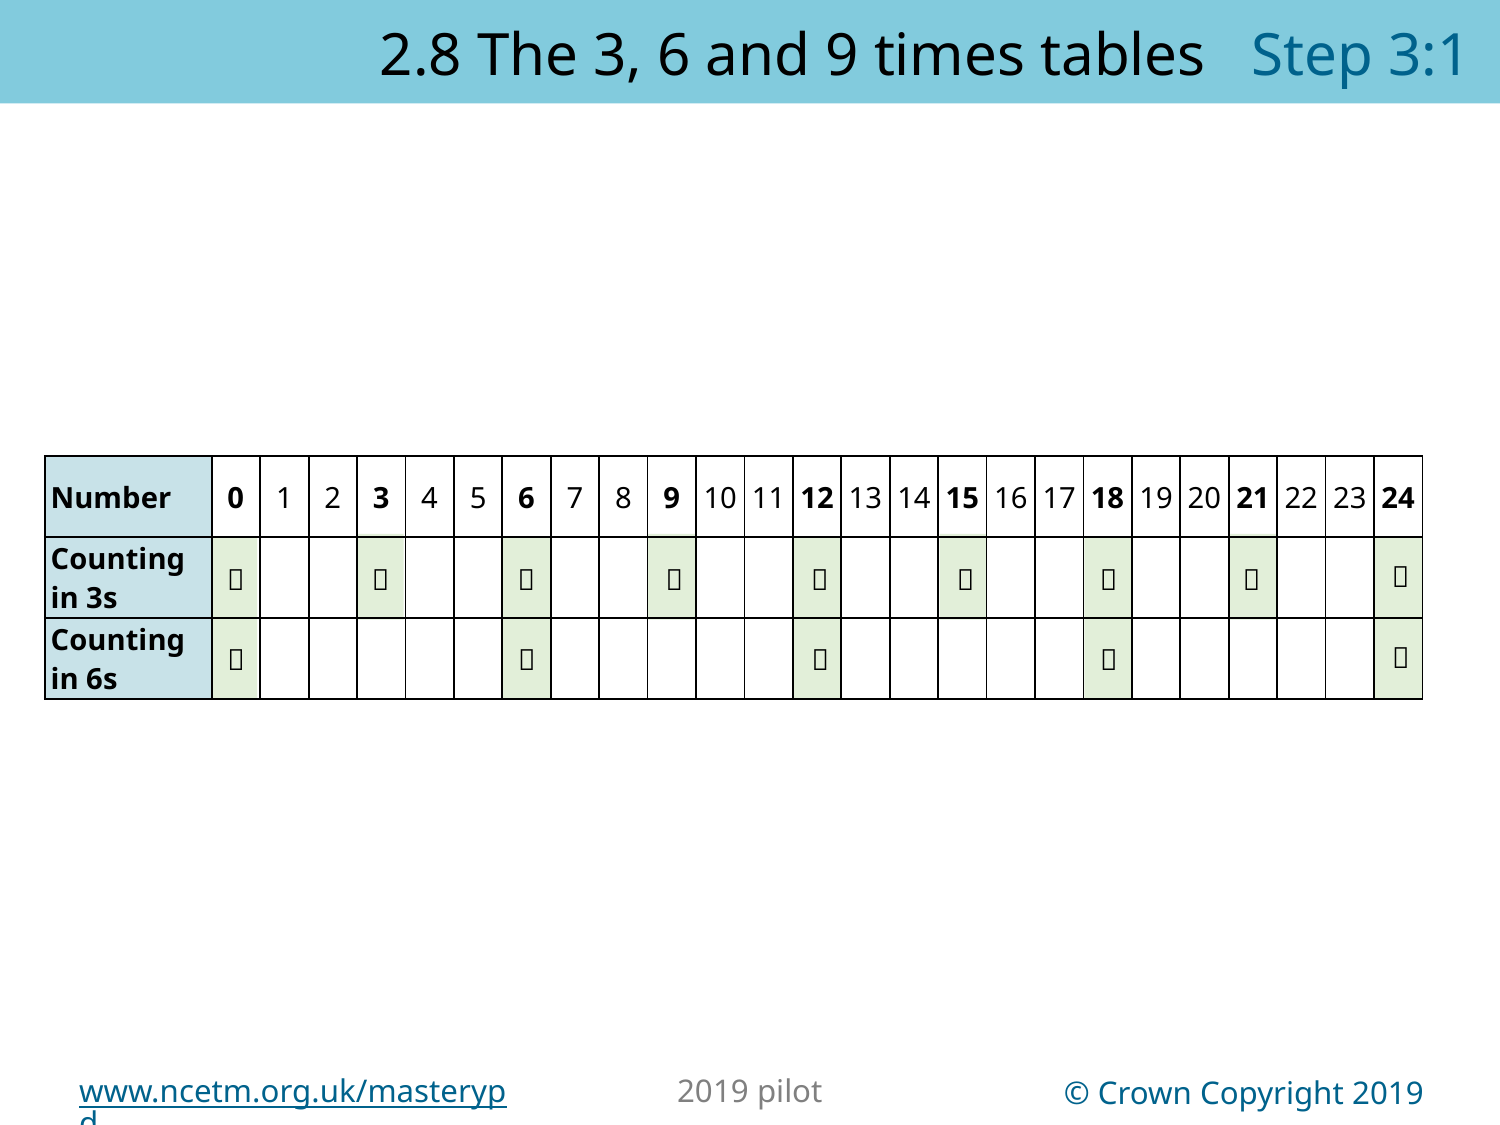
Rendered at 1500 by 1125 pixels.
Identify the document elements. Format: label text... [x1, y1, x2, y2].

table_cell [455, 538, 501, 617]
table_header 6 [503, 457, 550, 536]
table_cell [503, 538, 550, 617]
table_header 12 [794, 457, 840, 536]
table_cell [891, 619, 937, 698]
table_header 22 [1278, 457, 1325, 536]
table_cell [987, 538, 1034, 617]
table_header 23 [1326, 457, 1373, 536]
table_header 13 [842, 457, 889, 536]
table_header 5 [455, 457, 501, 536]
table_cell [213, 538, 259, 617]
table_cell [1278, 619, 1325, 698]
table_cell [552, 619, 598, 698]
table_cell [406, 619, 453, 698]
table_cell [358, 619, 405, 698]
table_header 10 [697, 457, 744, 536]
table_header 2 [310, 457, 356, 536]
table_cell Counting in 6s [46, 619, 211, 698]
table_cell [939, 538, 986, 617]
table_cell [600, 538, 647, 617]
table_cell [1036, 619, 1083, 698]
table_cell [310, 619, 356, 698]
table_header 15 [939, 457, 986, 536]
table_cell [794, 619, 840, 698]
table_cell [503, 619, 550, 698]
table_cell [1084, 619, 1131, 698]
table_header 24 [1375, 457, 1422, 536]
table_header 0 [213, 457, 259, 536]
table_header 20 [1181, 457, 1228, 536]
table_cell [842, 538, 889, 617]
table_header 21 [1230, 457, 1276, 536]
table_header 17 [1036, 457, 1083, 536]
table_cell [1181, 538, 1228, 617]
table_cell [1133, 538, 1179, 617]
table_cell [358, 538, 405, 617]
table_cell [891, 538, 937, 617]
table_cell [745, 538, 792, 617]
table_cell [1181, 619, 1228, 698]
table_cell [261, 619, 308, 698]
table_cell [697, 619, 744, 698]
table_cell [1036, 538, 1083, 617]
table_cell [842, 619, 889, 698]
table_header 14 [891, 457, 937, 536]
table_header 11 [745, 457, 792, 536]
table_cell [1326, 619, 1373, 698]
table_cell [1230, 538, 1276, 617]
table_cell Counting in 3s [46, 538, 211, 617]
table_header 19 [1133, 457, 1179, 536]
table_cell [987, 619, 1034, 698]
table_cell [794, 538, 840, 617]
table_cell [1375, 538, 1422, 617]
table_cell [745, 619, 792, 698]
table_cell [939, 619, 986, 698]
table_header Number [46, 457, 211, 536]
table_cell [600, 619, 647, 698]
table_cell [1230, 619, 1276, 698]
table_header 1 [261, 457, 308, 536]
table_cell [1084, 538, 1131, 617]
list 2.8 The 3, 6 and 9 times tables Step 3:1 [0, 0, 1500, 104]
table_cell [406, 538, 453, 617]
table_cell [1278, 538, 1325, 617]
table_cell [648, 619, 695, 698]
table_header 9 [648, 457, 695, 536]
table_cell [697, 538, 744, 617]
table_header 7 [552, 457, 598, 536]
table_cell [213, 619, 259, 698]
table_cell [1326, 538, 1373, 617]
table_header 18 [1084, 457, 1131, 536]
table_header 4 [406, 457, 453, 536]
table_cell [1133, 619, 1179, 698]
table_cell [455, 619, 501, 698]
table_header 8 [600, 457, 647, 536]
table_cell [648, 538, 695, 617]
table_header 3 [358, 457, 405, 536]
table_header 16 [987, 457, 1034, 536]
table_cell [552, 538, 598, 617]
table_cell [310, 538, 356, 617]
table_cell [261, 538, 308, 617]
table_cell [1375, 619, 1422, 698]
